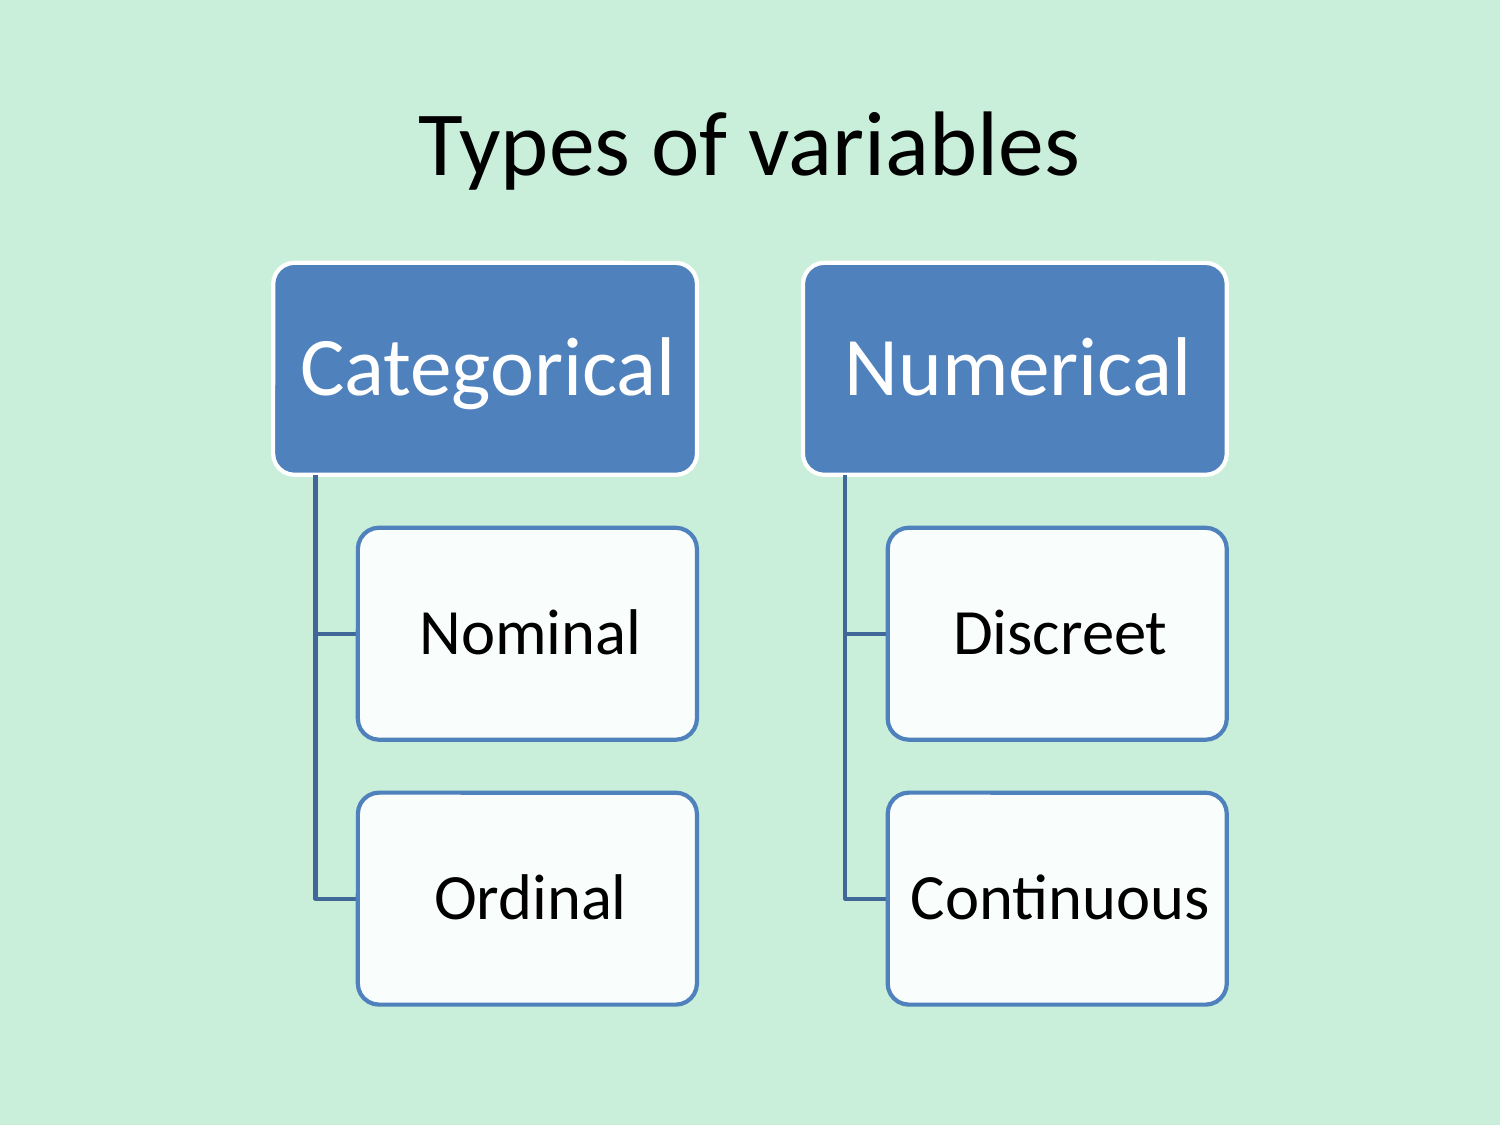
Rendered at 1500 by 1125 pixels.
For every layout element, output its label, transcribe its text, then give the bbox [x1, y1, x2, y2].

title Types of variables [75, 45, 1425, 233]
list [74, 262, 1426, 1006]
